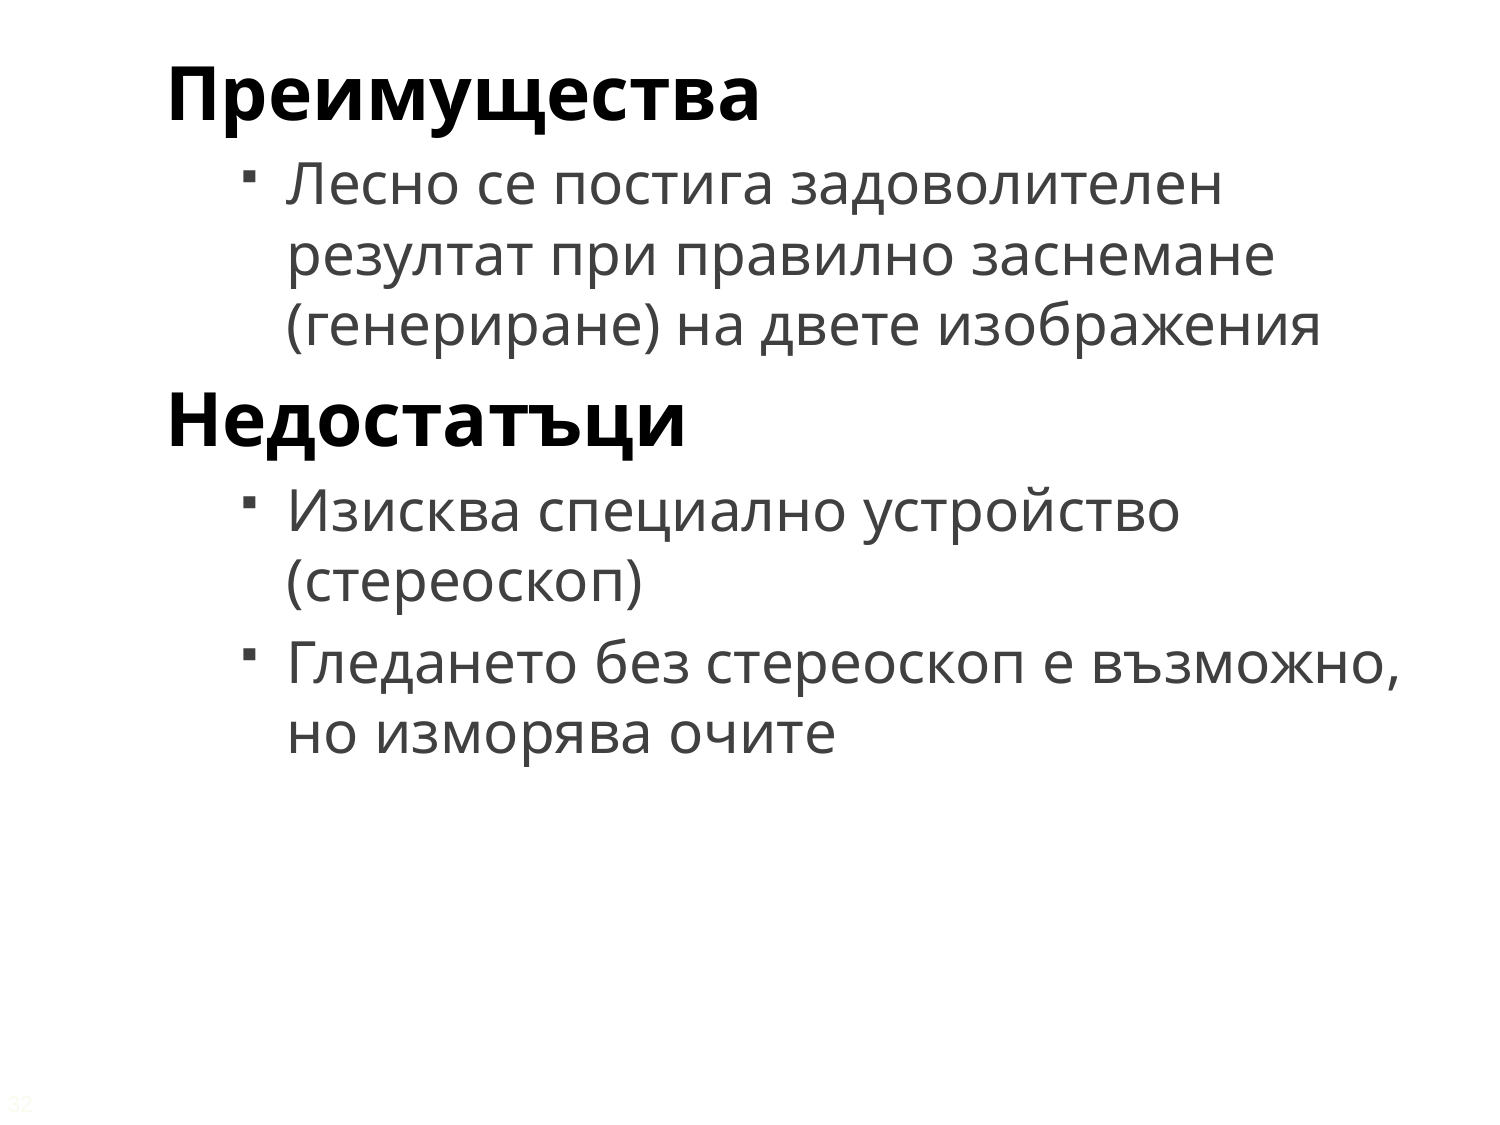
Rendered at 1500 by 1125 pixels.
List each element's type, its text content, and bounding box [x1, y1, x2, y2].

list Преимущества Лесно се постига задоволителен резултат при правилно заснемане (генериране) на двете изображения Недостатъци Изисква специално устройство (стереоскоп) Гледането без стереоскоп е възможно, но изморява очите [150, 37, 1488, 1113]
